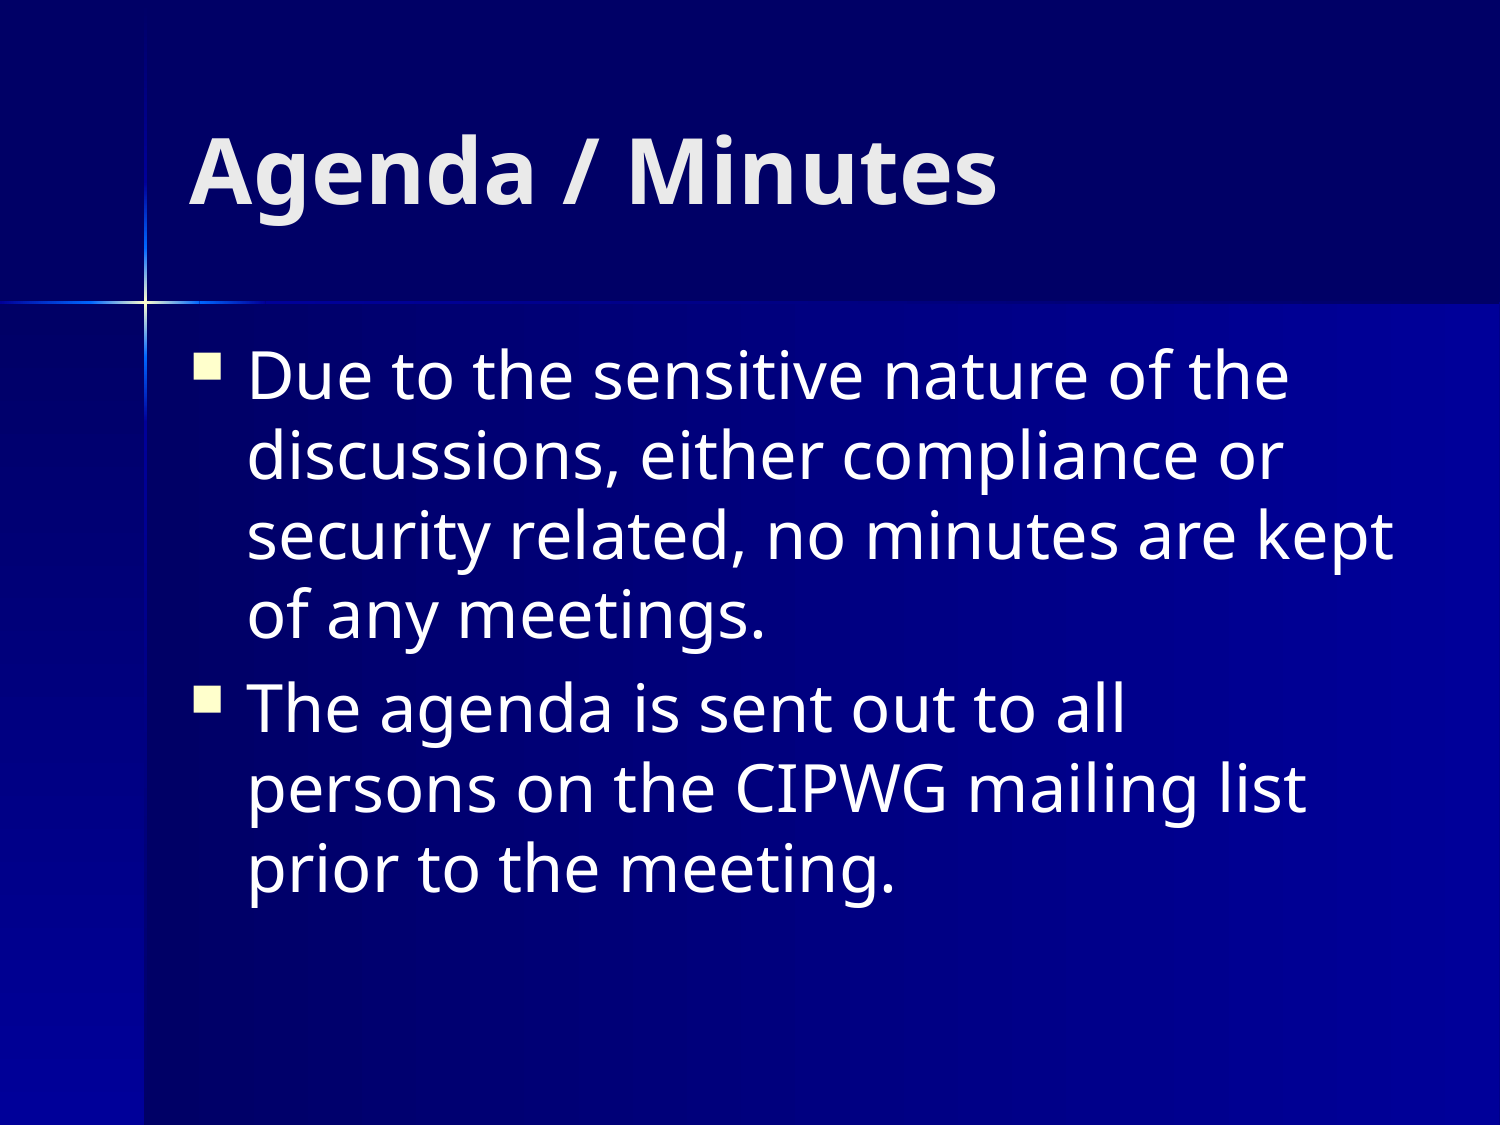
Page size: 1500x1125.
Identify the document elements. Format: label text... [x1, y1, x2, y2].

list Due to the sensitive nature of the discussions, either compliance or security related, no minutes are kept of any meetings. The agenda is sent out to all persons on the CIPWG mailing list prior to the meeting. [174, 324, 1413, 1000]
title Agenda / Minutes [174, 50, 1413, 285]
